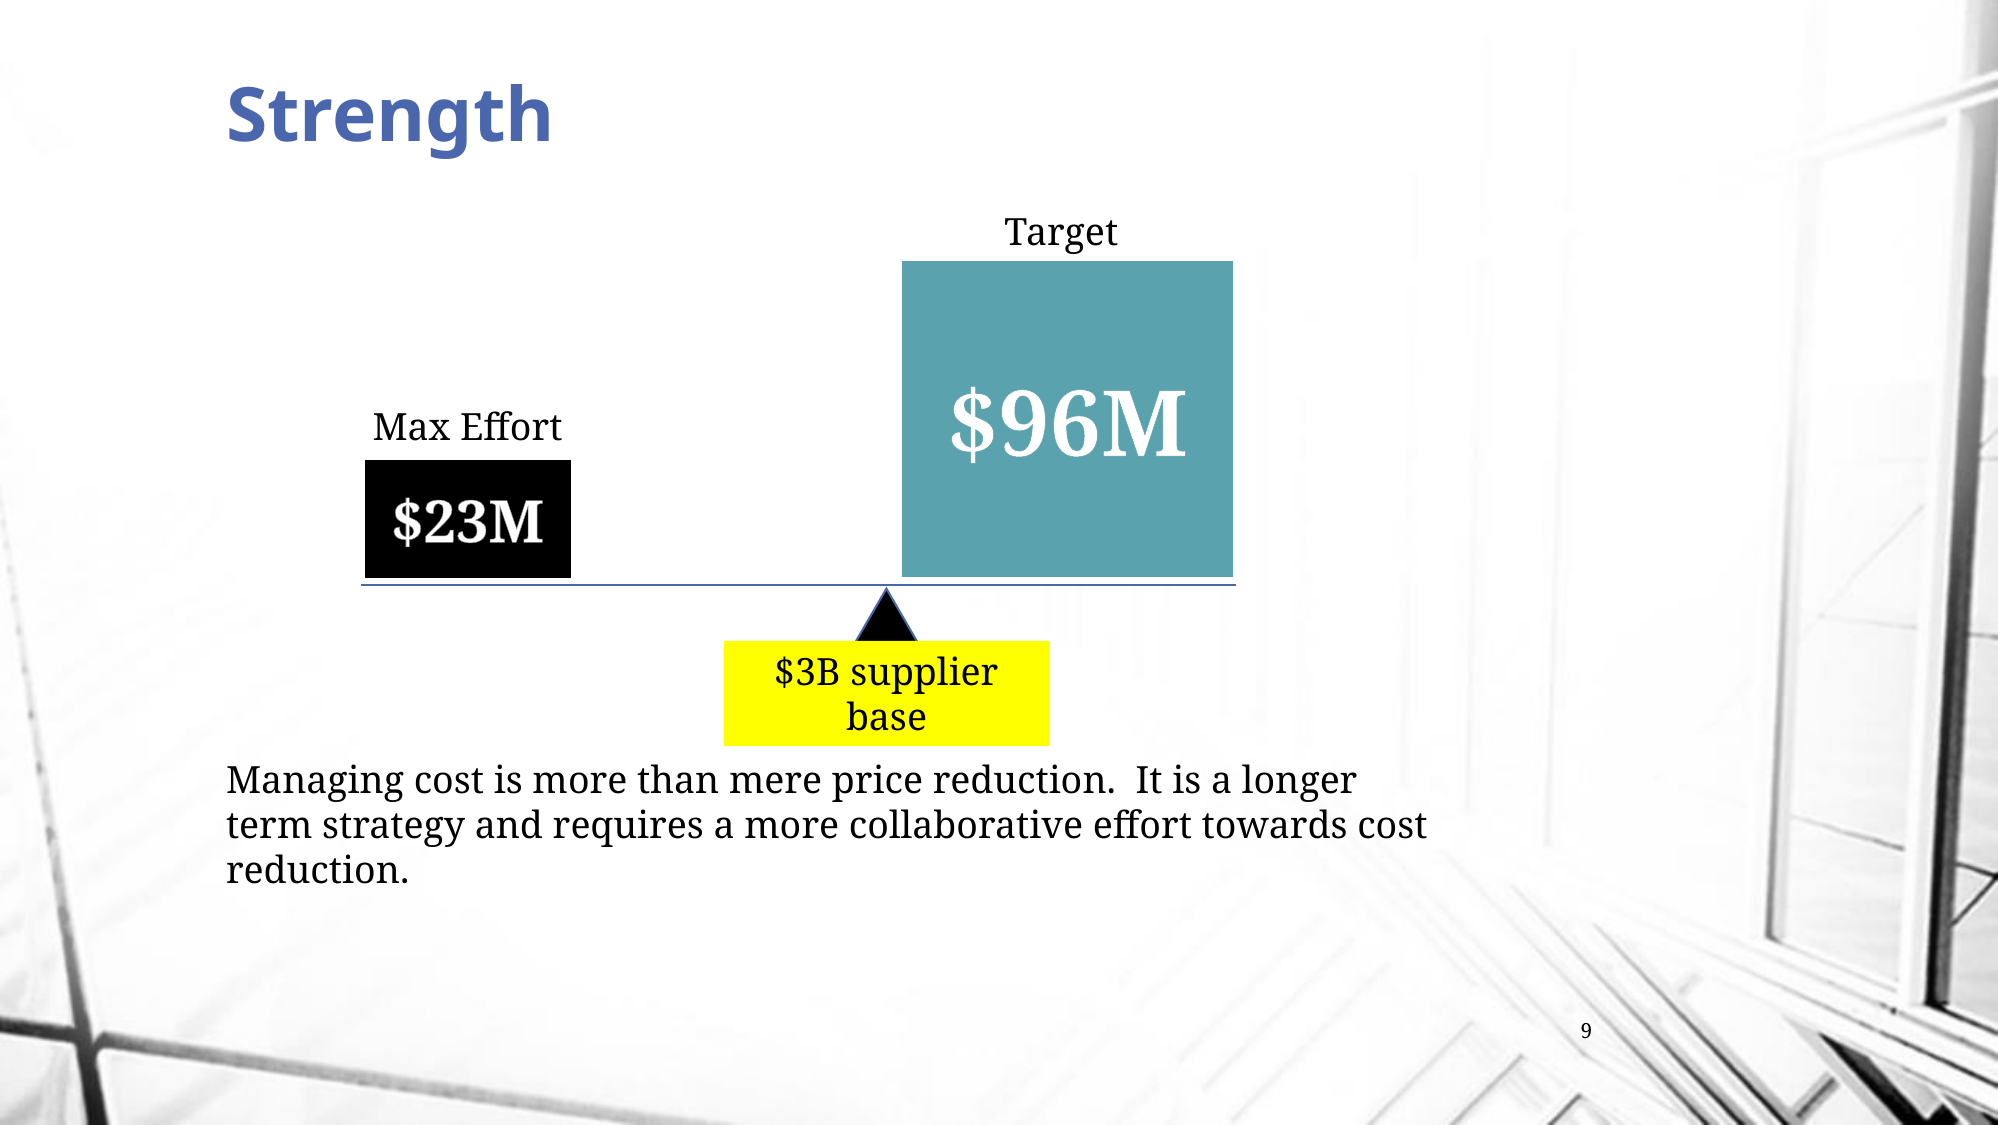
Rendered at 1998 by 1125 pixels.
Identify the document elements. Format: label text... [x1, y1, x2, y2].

title Strength [218, 47, 1359, 164]
text_box Target [996, 200, 1126, 261]
text_box Max Effort [365, 395, 571, 456]
text_box $23M [358, 453, 577, 585]
text_box $3B supplier base [723, 640, 1049, 746]
text_box Managing cost is more than mere price reduction. It is a longer term strategy and requires a more collaborative effort towards cost reduction. [218, 748, 1444, 899]
picture [0, 0, 1998, 1125]
text_box $96M [896, 255, 1240, 584]
text_box [856, 588, 917, 640]
slide_number 9 [1561, 1013, 1601, 1052]
